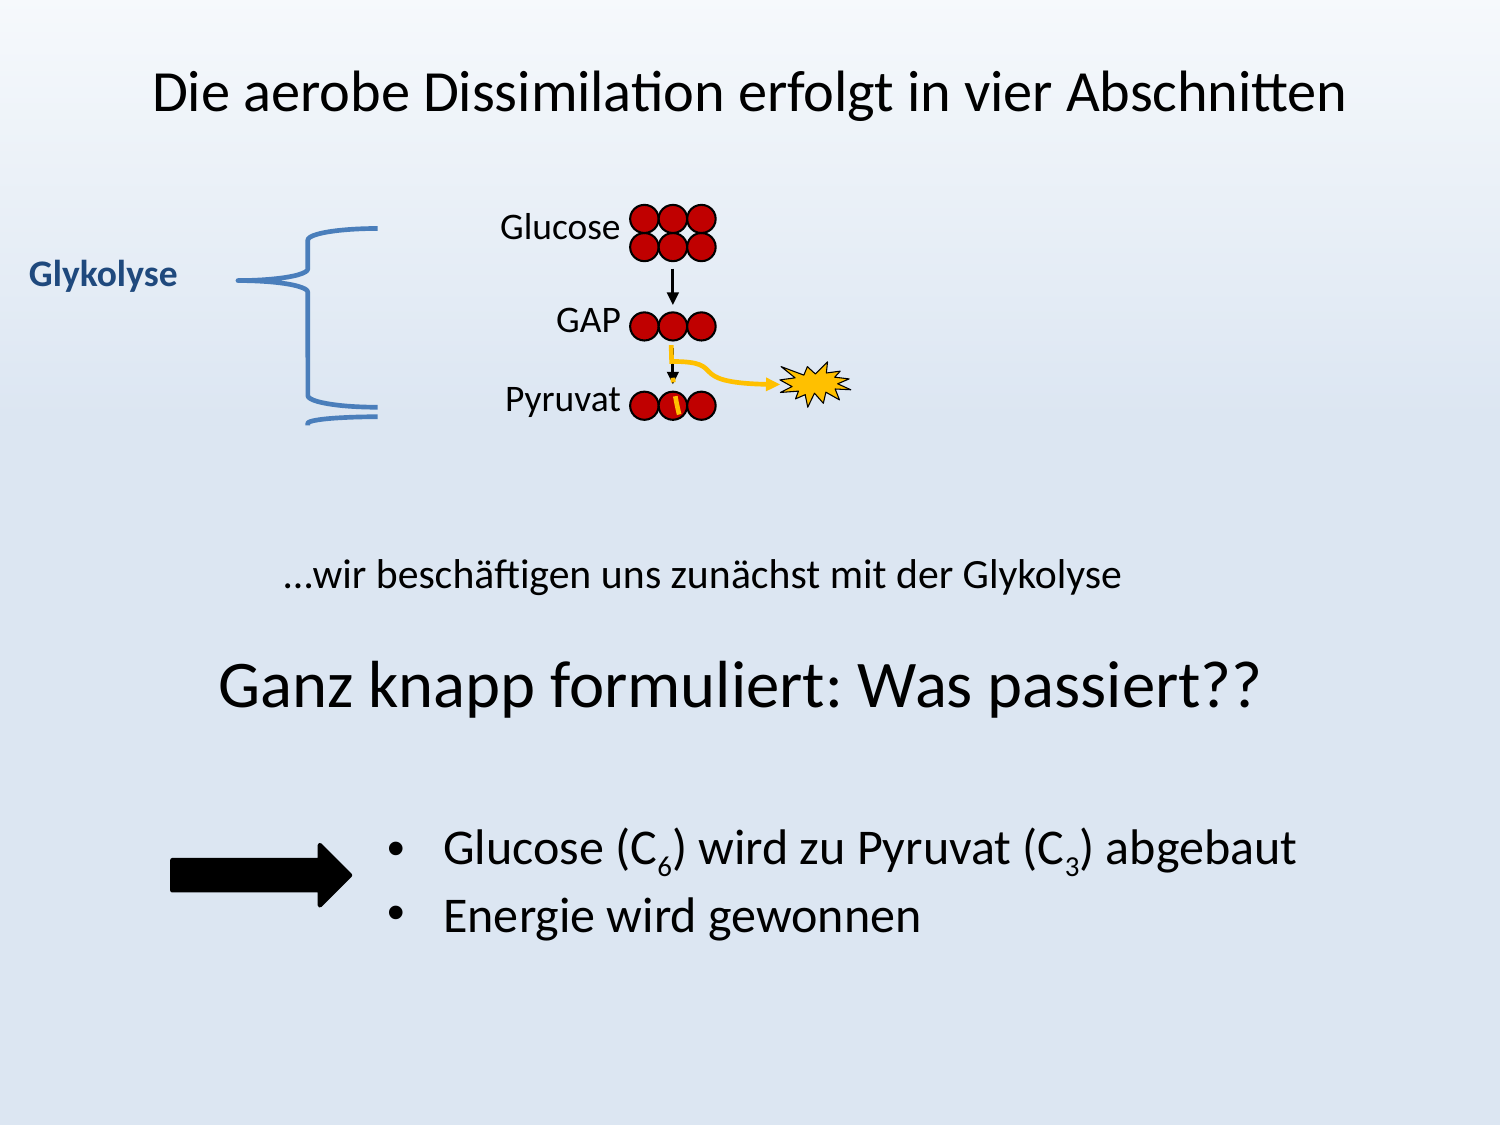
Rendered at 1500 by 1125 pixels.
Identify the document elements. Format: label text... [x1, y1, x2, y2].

text_box [237, 227, 378, 409]
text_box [670, 344, 1301, 423]
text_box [629, 391, 665, 421]
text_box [629, 204, 716, 262]
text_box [0, 425, 1500, 1125]
text_box Glucose [467, 210, 624, 255]
text_box [307, 415, 378, 423]
text_box GAP [467, 303, 636, 348]
text_box Glykolyse [14, 257, 232, 302]
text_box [629, 312, 716, 341]
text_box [171, 806, 1408, 944]
text_box Pyruvat [467, 382, 636, 423]
title Die aerobe Dissimilation erfolgt in vier Abschnitten [0, 12, 1500, 165]
